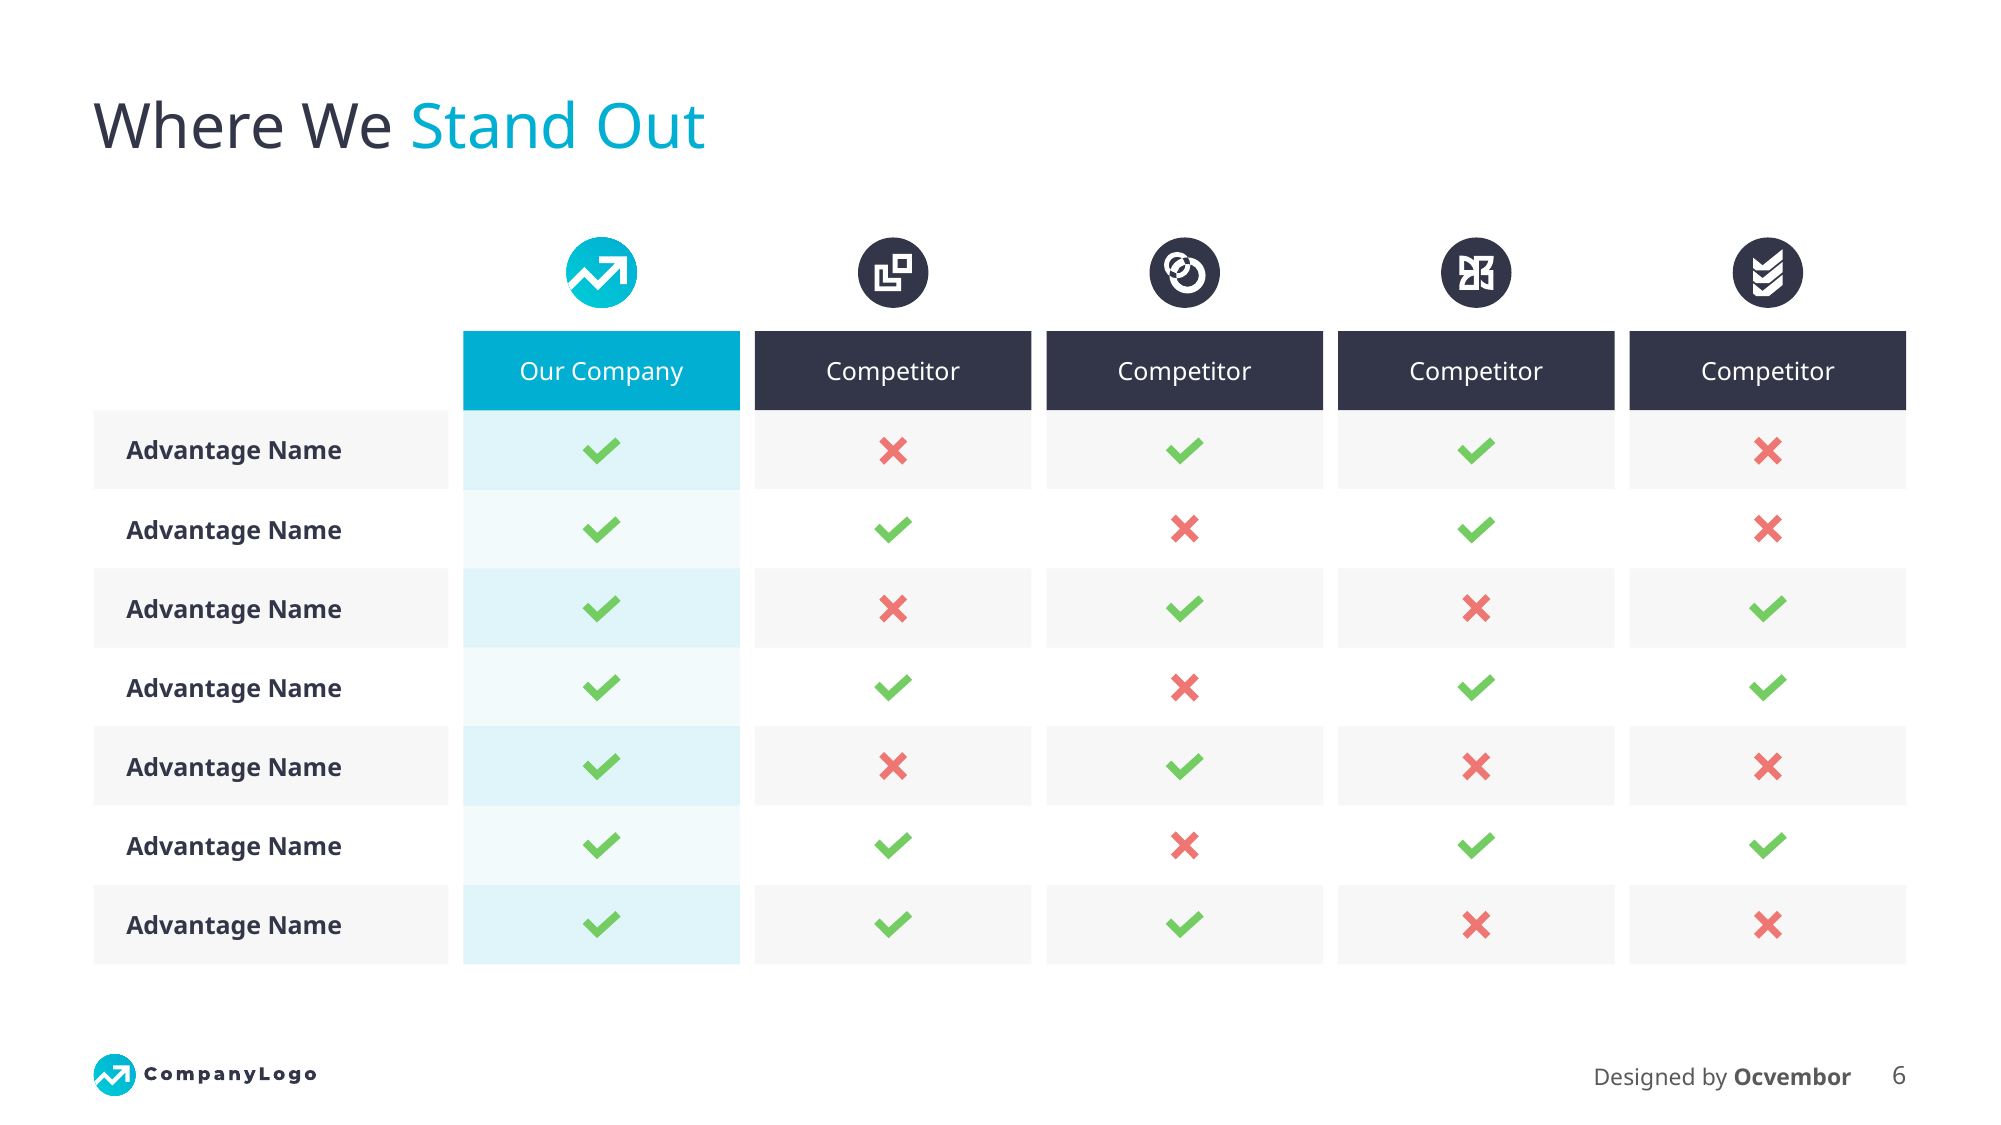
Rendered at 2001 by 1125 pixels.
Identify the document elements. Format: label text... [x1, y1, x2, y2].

text_box [1629, 885, 1907, 965]
text_box [463, 647, 740, 726]
text_box [1338, 488, 1615, 568]
text_box [1046, 568, 1324, 647]
text_box [1732, 237, 1804, 308]
text_box [1046, 885, 1324, 965]
text_box [1629, 726, 1907, 805]
text_box [463, 568, 740, 647]
text_box [1629, 410, 1907, 488]
text_box [582, 595, 621, 623]
text_box [1629, 488, 1907, 568]
text_box [1170, 831, 1199, 860]
text_box [1753, 514, 1782, 543]
text_box Competitor [1629, 331, 1907, 410]
text_box [1462, 752, 1491, 781]
text_box [1753, 910, 1782, 939]
text_box [892, 253, 912, 274]
text_box Advantage Name [124, 751, 417, 782]
text_box Advantage Name [124, 434, 417, 465]
text_box [754, 568, 1032, 647]
text_box [1753, 752, 1782, 781]
text_box [874, 516, 913, 544]
text_box [1459, 255, 1494, 290]
text_box [93, 568, 449, 647]
text_box [874, 832, 913, 860]
text_box [93, 410, 449, 488]
text_box [754, 647, 1032, 726]
text_box [463, 885, 740, 965]
text_box [1338, 726, 1615, 805]
text_box [879, 752, 908, 781]
text_box [93, 726, 449, 805]
text_box [1338, 805, 1615, 885]
text_box [93, 805, 449, 885]
text_box Advantage Name [124, 593, 417, 624]
text_box [568, 256, 627, 291]
text_box [93, 488, 449, 568]
text_box Advantage Name [124, 672, 417, 703]
text_box Advantage Name [124, 514, 417, 545]
text_box [1462, 594, 1491, 623]
text_box Competitor [754, 331, 1032, 410]
text_box Competitor [1338, 331, 1615, 410]
text_box [1753, 436, 1782, 465]
text_box [1165, 911, 1204, 939]
text_box Our Company [463, 331, 740, 410]
text_box [1338, 885, 1615, 965]
text_box [463, 410, 740, 488]
text_box [874, 674, 913, 702]
text_box [463, 805, 740, 885]
text_box [1753, 249, 1783, 297]
text_box [582, 516, 621, 544]
text_box [1457, 674, 1496, 702]
text_box [1170, 514, 1199, 543]
text_box [1163, 251, 1206, 294]
text_box [1462, 910, 1491, 939]
text_box [754, 885, 1032, 965]
text_box [879, 436, 908, 465]
text_box [1748, 832, 1787, 860]
text_box [754, 488, 1032, 568]
text_box [1170, 673, 1199, 702]
text_box [754, 805, 1032, 885]
text_box [1046, 488, 1324, 568]
text_box [1046, 805, 1324, 885]
text_box [858, 237, 929, 308]
text_box [582, 674, 621, 702]
text_box [1748, 595, 1787, 623]
text_box [1165, 753, 1204, 781]
text_box Competitor [1046, 331, 1324, 410]
text_box [582, 437, 621, 465]
text_box [874, 911, 913, 939]
text_box [93, 647, 449, 726]
text_box [1748, 674, 1787, 702]
text_box [1457, 437, 1496, 465]
text_box [1441, 237, 1512, 308]
text_box [582, 832, 621, 860]
text_box [1046, 410, 1324, 488]
text_box [1046, 726, 1324, 805]
text_box [1149, 237, 1220, 308]
text_box [1629, 647, 1907, 726]
text_box [754, 410, 1032, 488]
text_box [754, 726, 1032, 805]
text_box [582, 911, 621, 939]
text_box [93, 885, 449, 965]
text_box [1046, 647, 1324, 726]
text_box [463, 488, 740, 568]
text_box [463, 726, 740, 805]
text_box [1165, 595, 1204, 623]
text_box Advantage Name [124, 830, 417, 861]
text_box [874, 264, 902, 292]
text_box [566, 237, 637, 308]
text_box [1338, 647, 1615, 726]
text_box [1338, 410, 1615, 488]
text_box [879, 594, 908, 623]
text_box [1629, 805, 1907, 885]
text_box [1629, 568, 1907, 647]
text_box Advantage Name [124, 909, 417, 940]
text_box [1457, 832, 1496, 860]
text_box [1165, 437, 1204, 465]
title Where We Stand Out [93, 85, 1907, 162]
text_box [1457, 516, 1496, 544]
text_box [582, 753, 621, 781]
text_box [1338, 568, 1615, 647]
